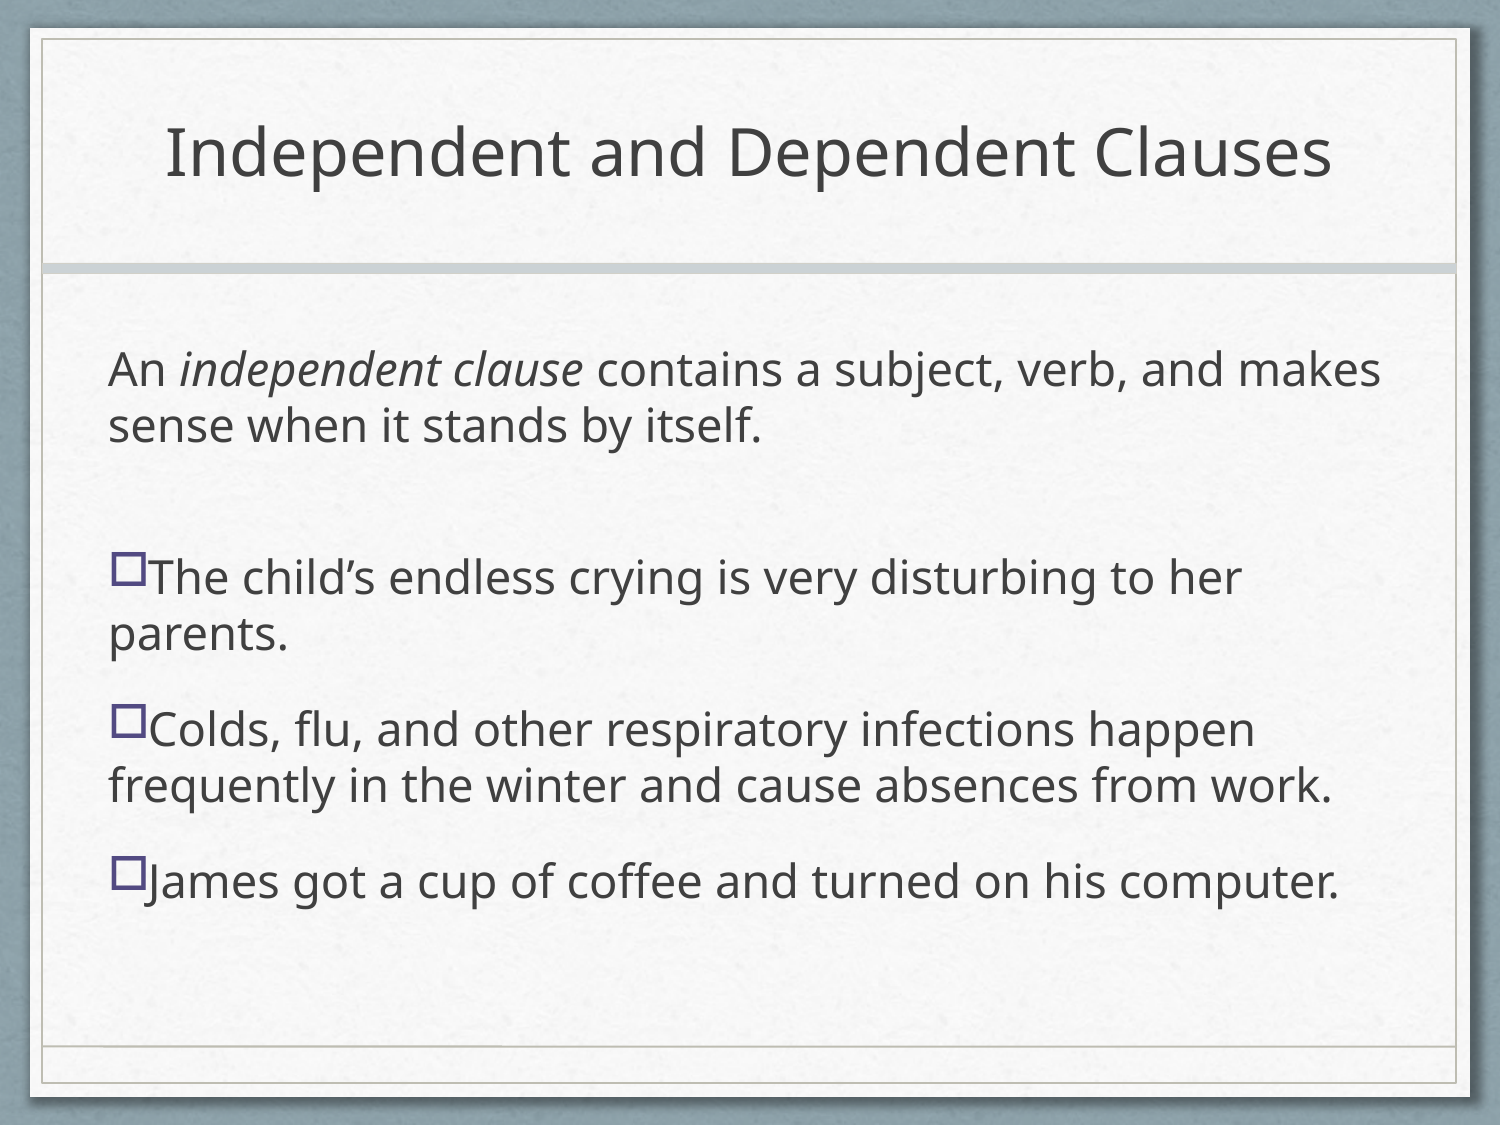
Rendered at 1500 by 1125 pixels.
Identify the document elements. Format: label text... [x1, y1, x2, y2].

list An independent clause contains a subject, verb, and makes sense when it stands by itself. The child’s endless crying is very disturbing to her parents. Colds, flu, and other respiratory infections happen frequently in the winter and cause absences from work. James got a cup of coffee and turned on his computer. [92, 331, 1406, 988]
title Independent and Dependent Clauses [147, 40, 1353, 260]
picture [30, 28, 1470, 1097]
